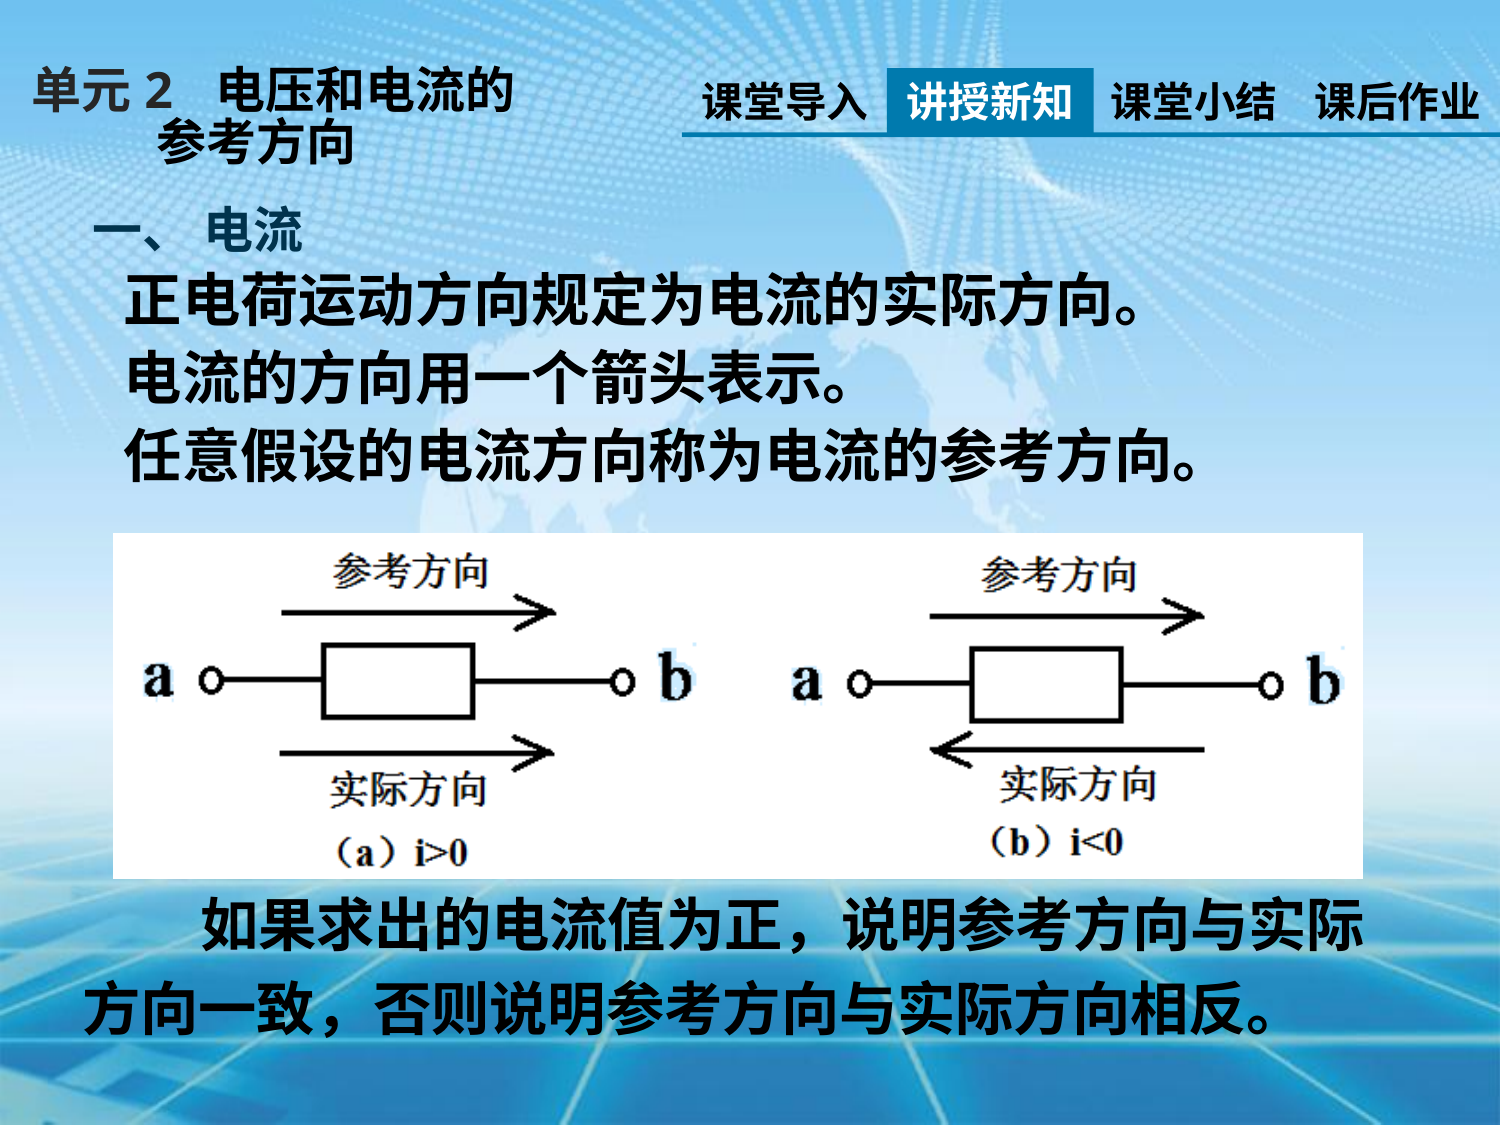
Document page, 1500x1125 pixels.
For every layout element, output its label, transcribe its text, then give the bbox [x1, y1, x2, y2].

text_box 正电荷运动方向规定为电流的实际方向。 电流的方向用一个箭头表示。 任意假设的电流方向称为电流的参考方向。 [109, 275, 1422, 496]
text_box 如果求出的电流值为正，说明参考方向与实际方向一致，否则说明参考方向与实际方向相反。 [67, 866, 1403, 1050]
text_box 一、 电流 [19, 180, 377, 289]
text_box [16, 59, 1500, 180]
picture [0, 0, 1500, 1125]
